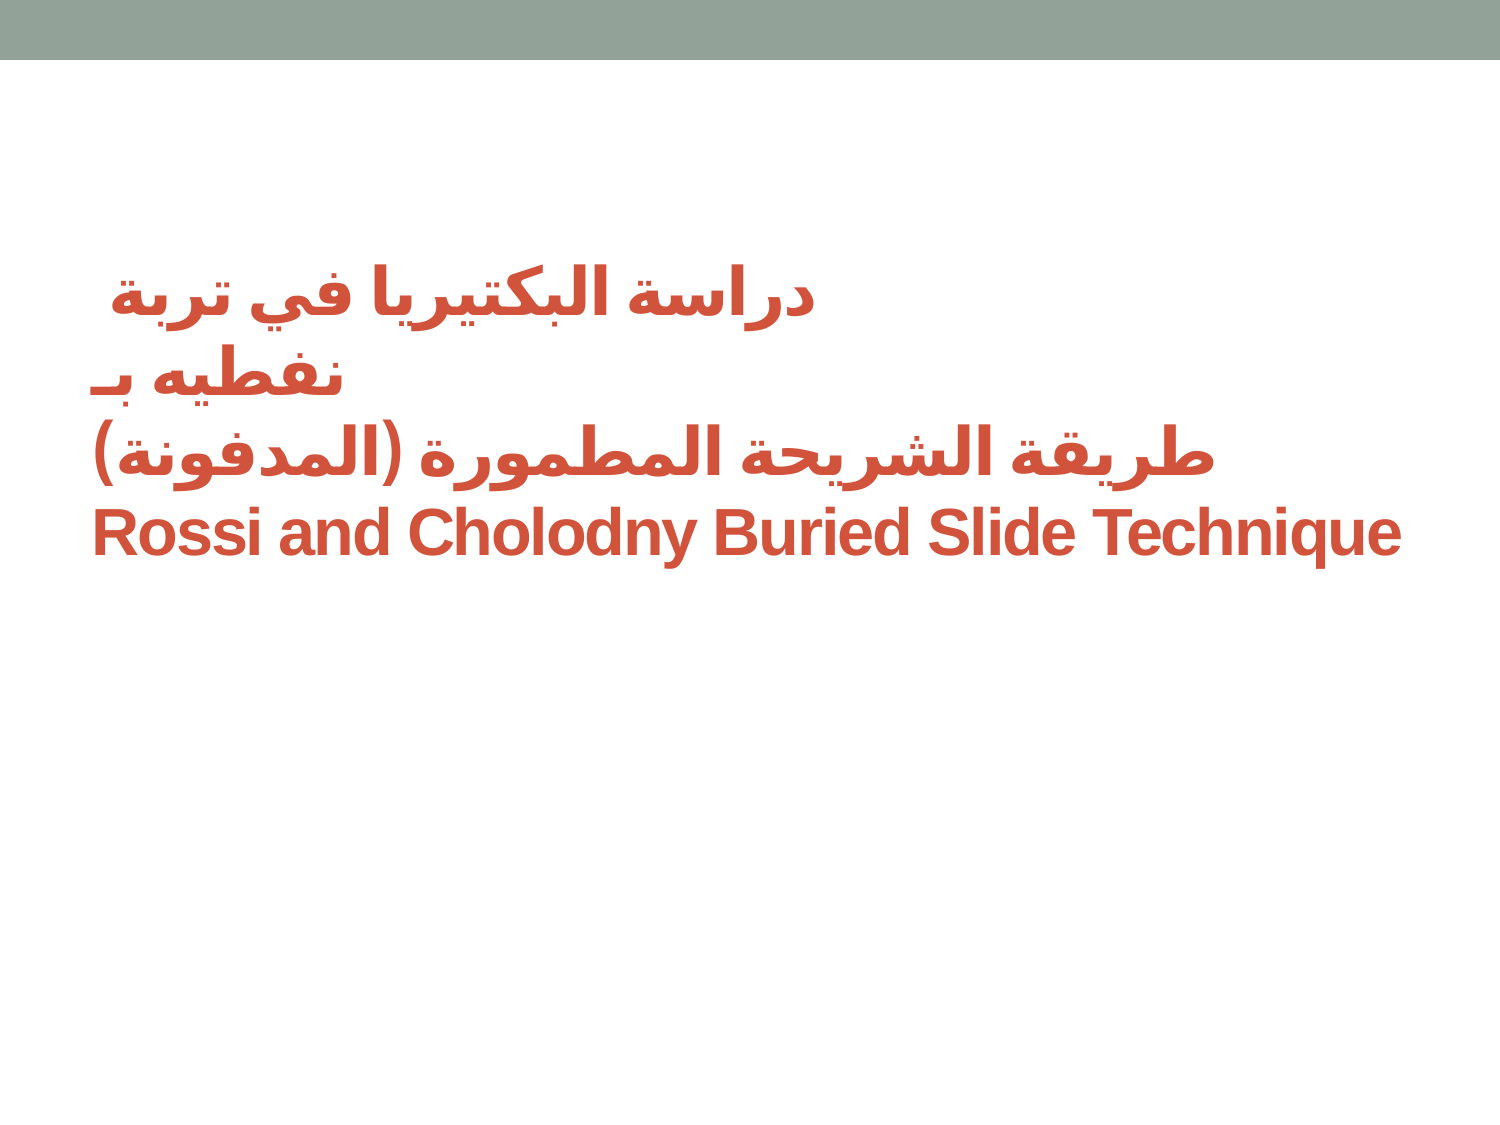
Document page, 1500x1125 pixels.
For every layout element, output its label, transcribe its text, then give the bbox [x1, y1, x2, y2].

title دراسة البكتيريا في تربة نفطيه بـ طريقة الشريحة المطمورة (المدفونة) Rossi and Cholodny Buried Slide Technique [76, 208, 1427, 610]
